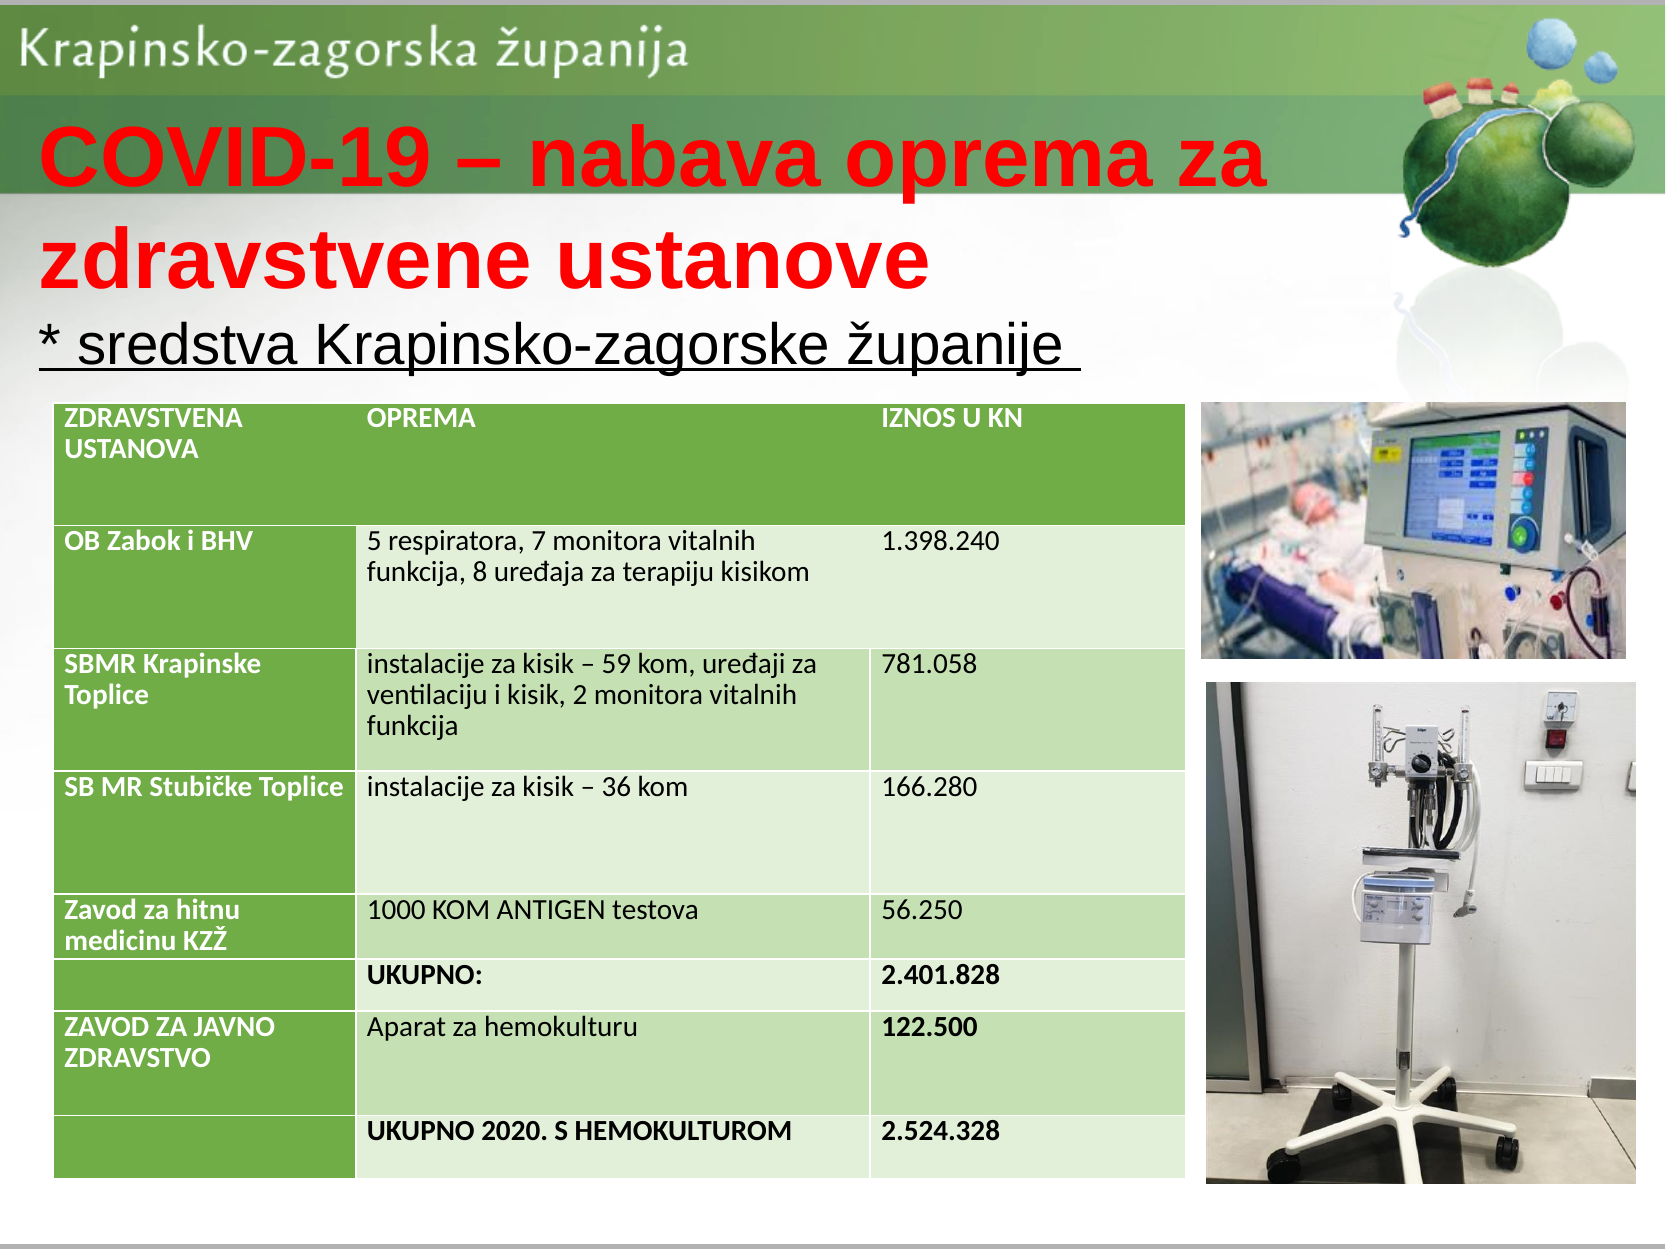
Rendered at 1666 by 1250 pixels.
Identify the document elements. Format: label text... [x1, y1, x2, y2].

table_cell 166.280 [871, 772, 1185, 893]
picture [0, 5, 1666, 1244]
table_cell 1000 KOM ANTIGEN testova [357, 895, 869, 958]
title COVID-19 – nabava oprema za zdravstvene ustanove * sredstva Krapinsko-zagorske županije [23, 93, 1541, 429]
table_cell OB Zabok i BHV [54, 526, 356, 648]
table_cell Aparat za hemokulturu [357, 1012, 869, 1115]
table_cell SBMR Krapinske Toplice [54, 649, 355, 770]
table_cell [54, 1116, 355, 1178]
table_header ZDRAVSTVENA USTANOVA [54, 404, 356, 525]
table_cell UKUPNO 2020. S HEMOKULTUROM [357, 1116, 869, 1178]
table_cell SB MR Stubičke Toplice [54, 772, 355, 893]
table_cell 56.250 [871, 895, 1185, 958]
table_cell UKUPNO: [357, 960, 869, 1010]
table_cell 1.398.240 [870, 526, 1185, 648]
table_cell instalacije za kisik – 36 kom [357, 772, 869, 893]
table_cell 5 respiratora, 7 monitora vitalnih funkcija, 8 uređaja za terapiju kisikom [356, 526, 870, 648]
table_cell 781.058 [871, 649, 1185, 770]
table_cell instalacije za kisik – 59 kom, uređaji za ventilaciju i kisik, 2 monitora vitalnih funkcija [357, 649, 869, 770]
table_cell 2.524.328 [871, 1116, 1185, 1178]
table_cell ZAVOD ZA JAVNO ZDRAVSTVO [54, 1012, 355, 1115]
table_header OPREMA [356, 404, 870, 525]
table_cell 122.500 [871, 1012, 1185, 1115]
table_cell Zavod za hitnu medicinu KZŽ [54, 895, 355, 958]
table_cell 2.401.828 [871, 960, 1185, 1010]
table_header IZNOS U KN [870, 404, 1185, 525]
table_cell [54, 960, 355, 1010]
